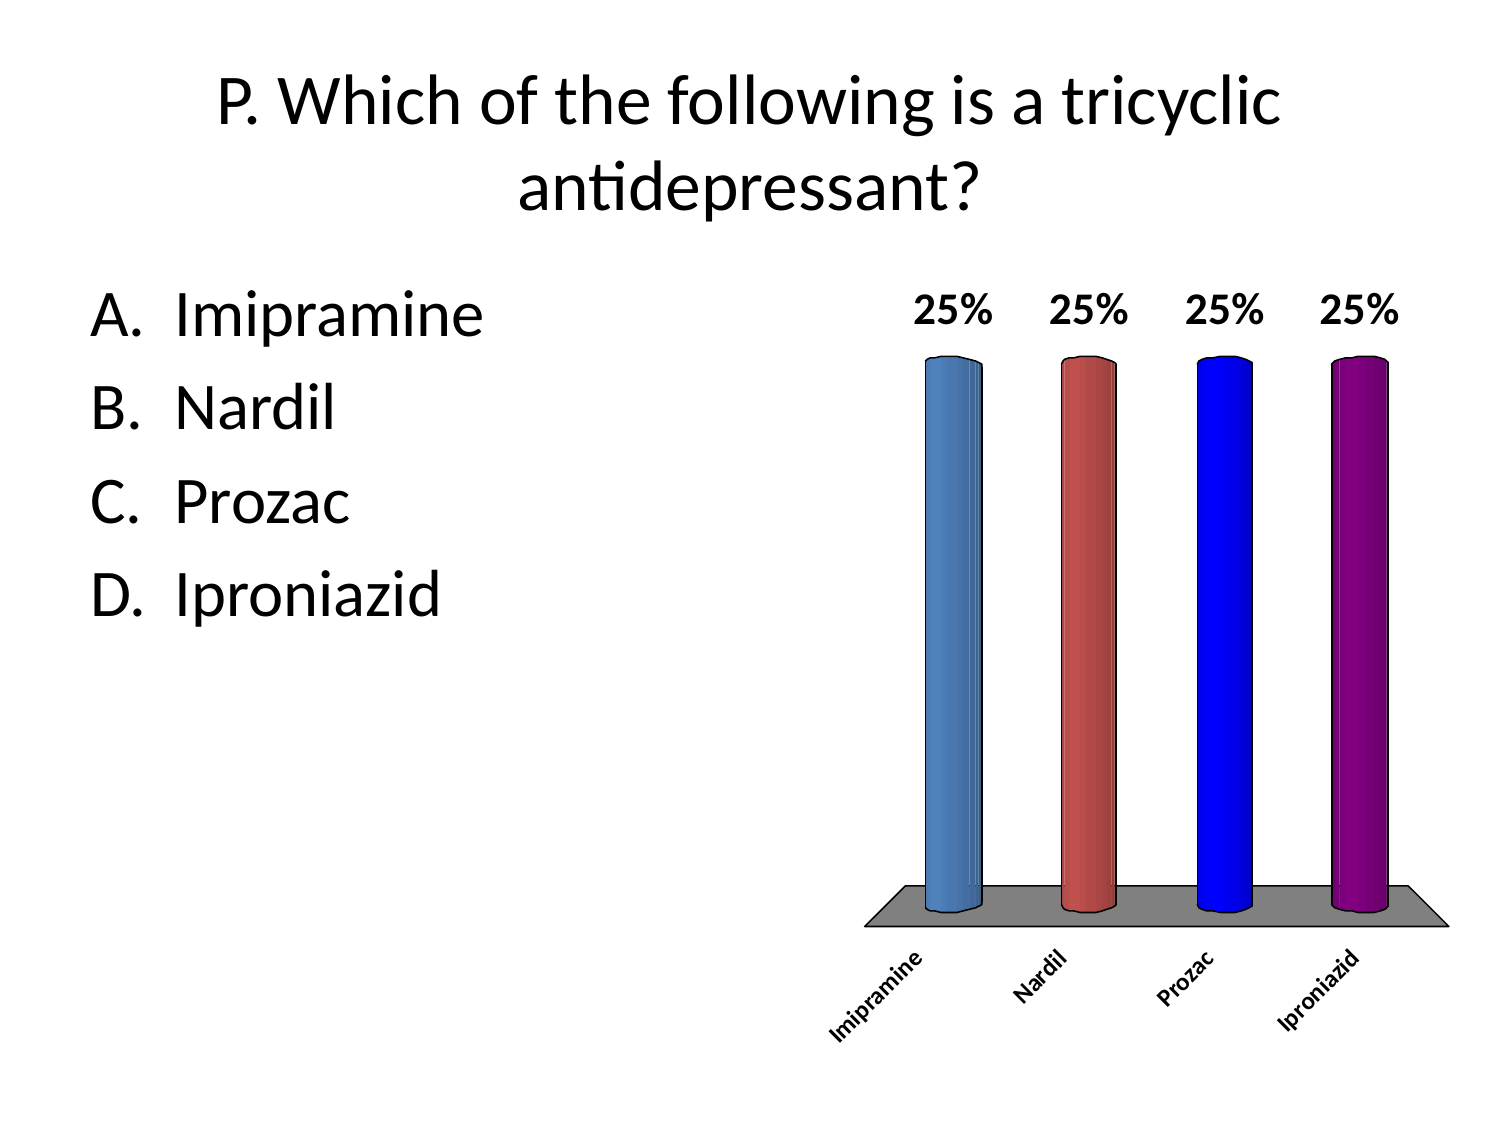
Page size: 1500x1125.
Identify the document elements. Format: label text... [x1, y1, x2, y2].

list Imipramine Nardil Prozac Iproniazid [75, 262, 737, 1005]
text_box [739, 262, 1490, 1107]
title P. Which of the following is a tricyclic antidepressant? [75, 45, 1425, 233]
